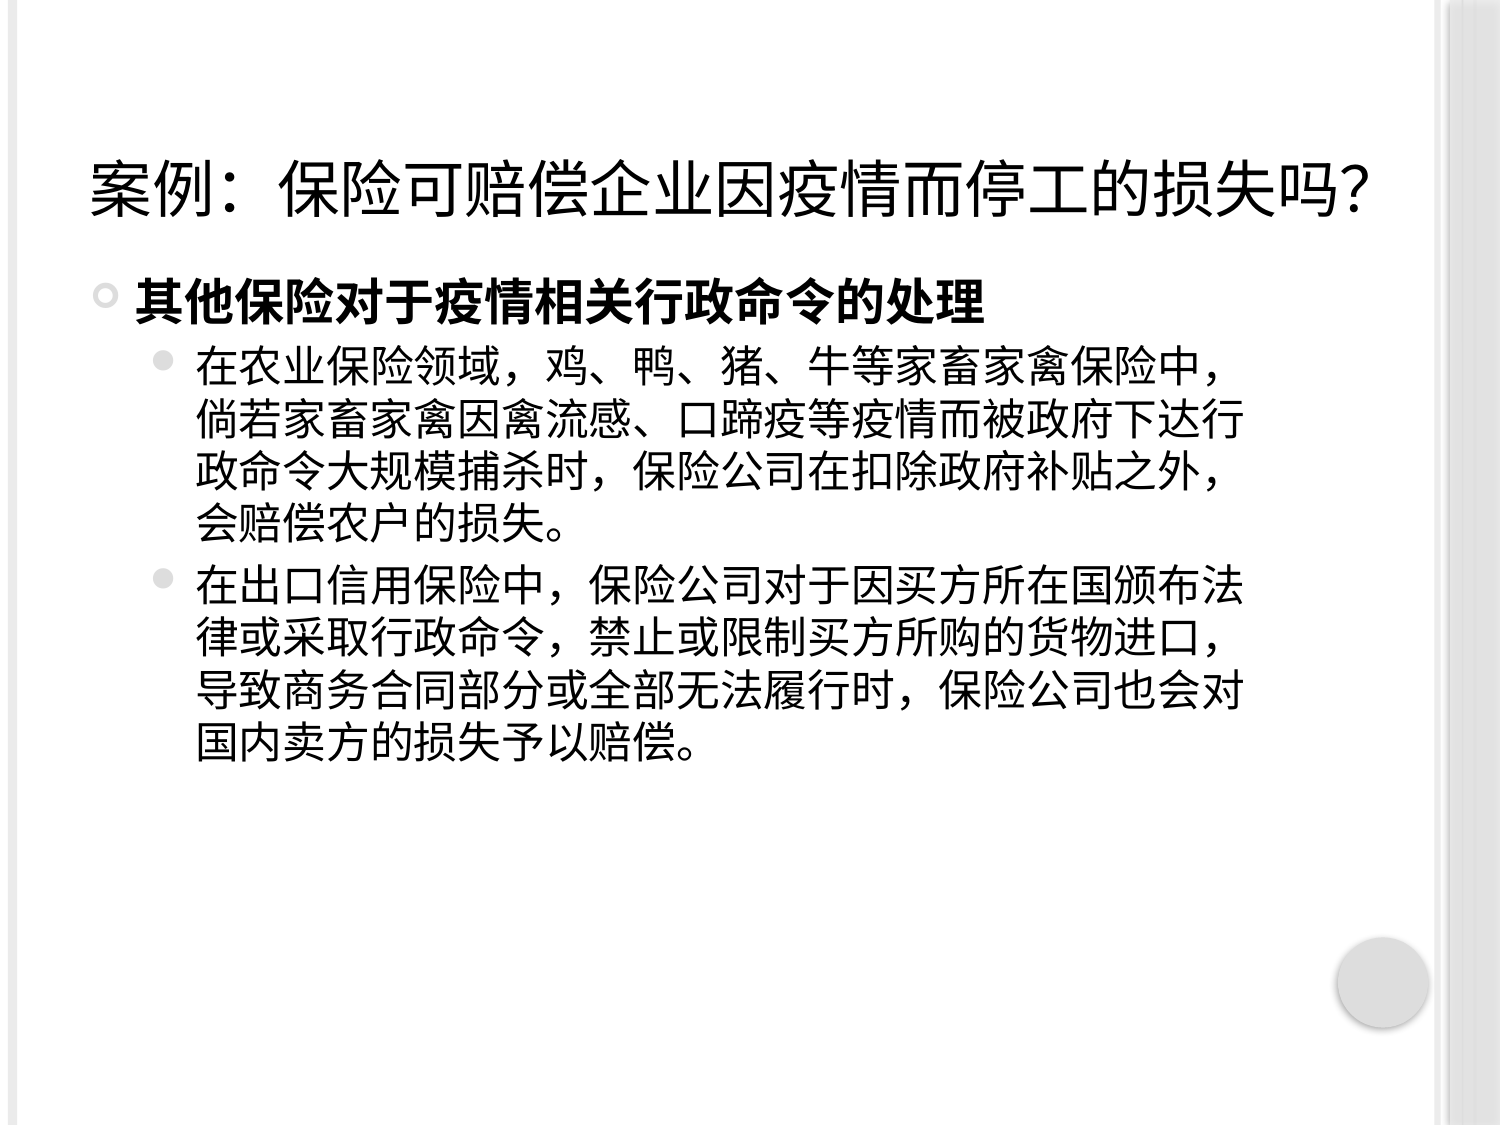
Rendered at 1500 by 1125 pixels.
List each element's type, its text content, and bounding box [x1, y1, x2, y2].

title 案例：保险可赔偿企业因疫情而停工的损失吗？ [75, 45, 1424, 233]
list 其他保险对于疫情相关行政命令的处理 在农业保险领域，鸡、鸭、猪、牛等家畜家禽保险中，倘若家畜家禽因禽流感、口蹄疫等疫情而被政府下达行政命令大规模捕杀时，保险公司在扣除政府补贴之外，会赔偿农户的损失。 在出口信用保险中，保险公司对于因买方所在国颁布法律或采取行政命令，禁止或限制买方所购的货物进口，导致商务合同部分或全部无法履行时，保险公司也会对国内卖方的损失予以赔偿。 [74, 262, 1301, 1063]
